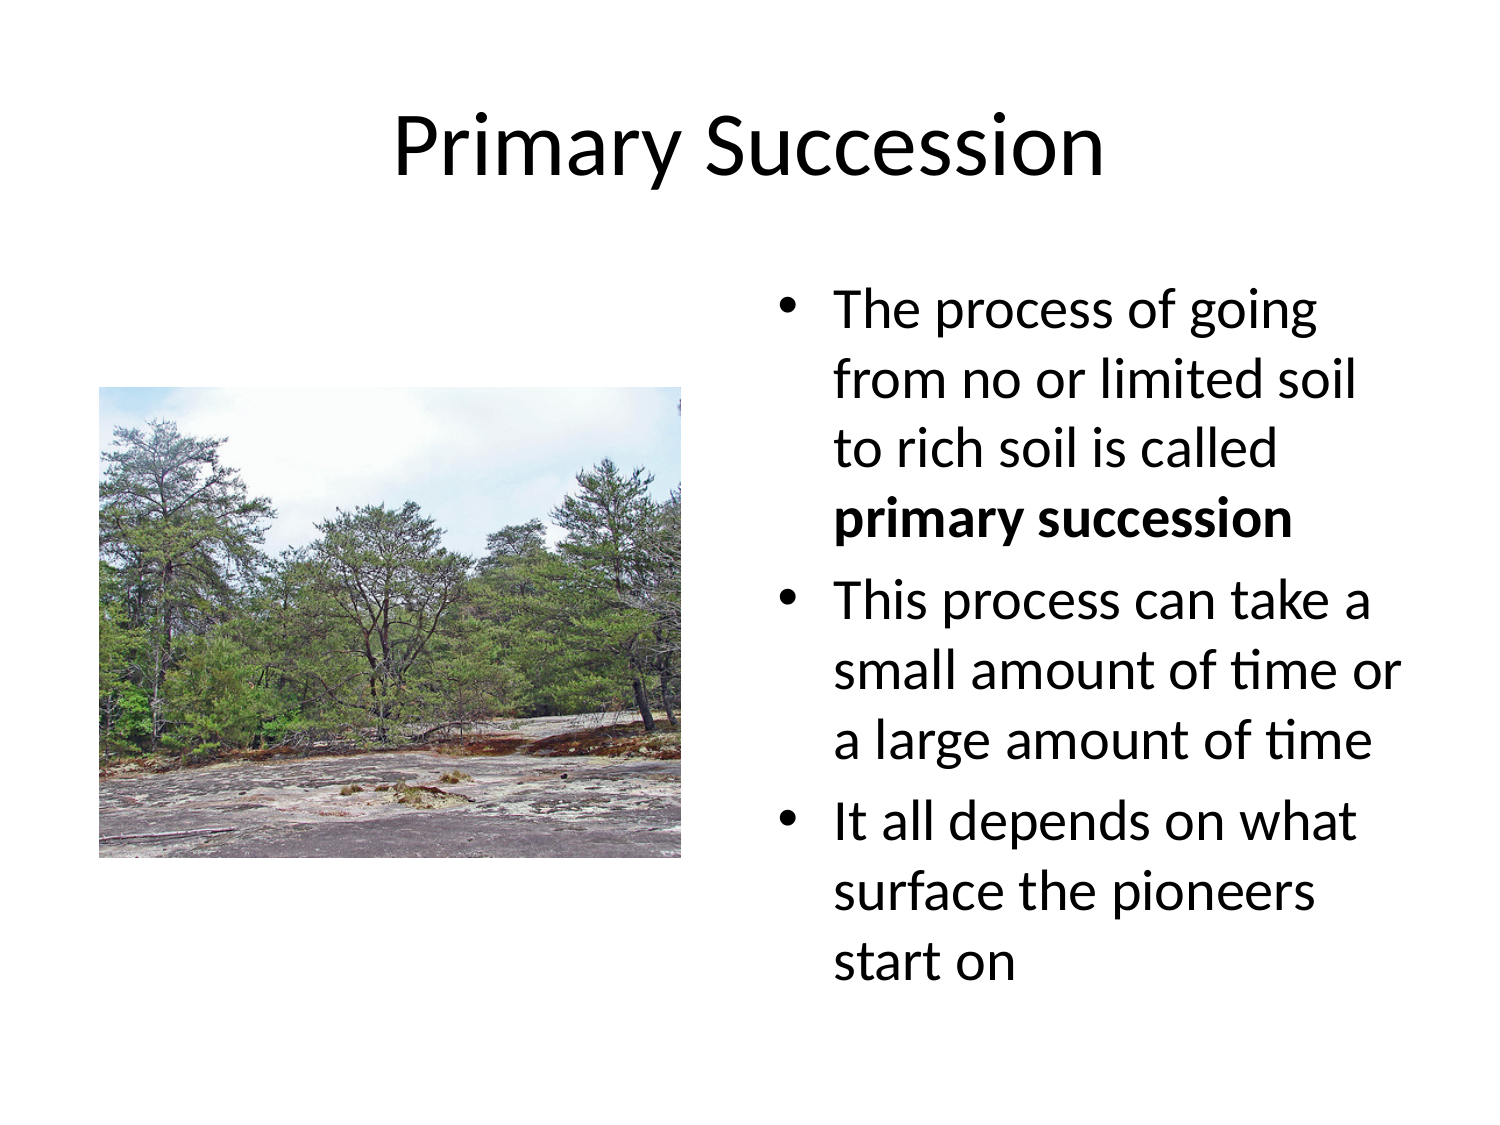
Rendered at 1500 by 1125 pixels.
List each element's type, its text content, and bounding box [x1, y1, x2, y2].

title Primary Succession [75, 45, 1425, 233]
list The process of going from no or limited soil to rich soil is called primary succession This process can take a small amount of time or a large amount of time It all depends on what surface the pioneers start on [762, 262, 1425, 1075]
picture [99, 387, 681, 858]
